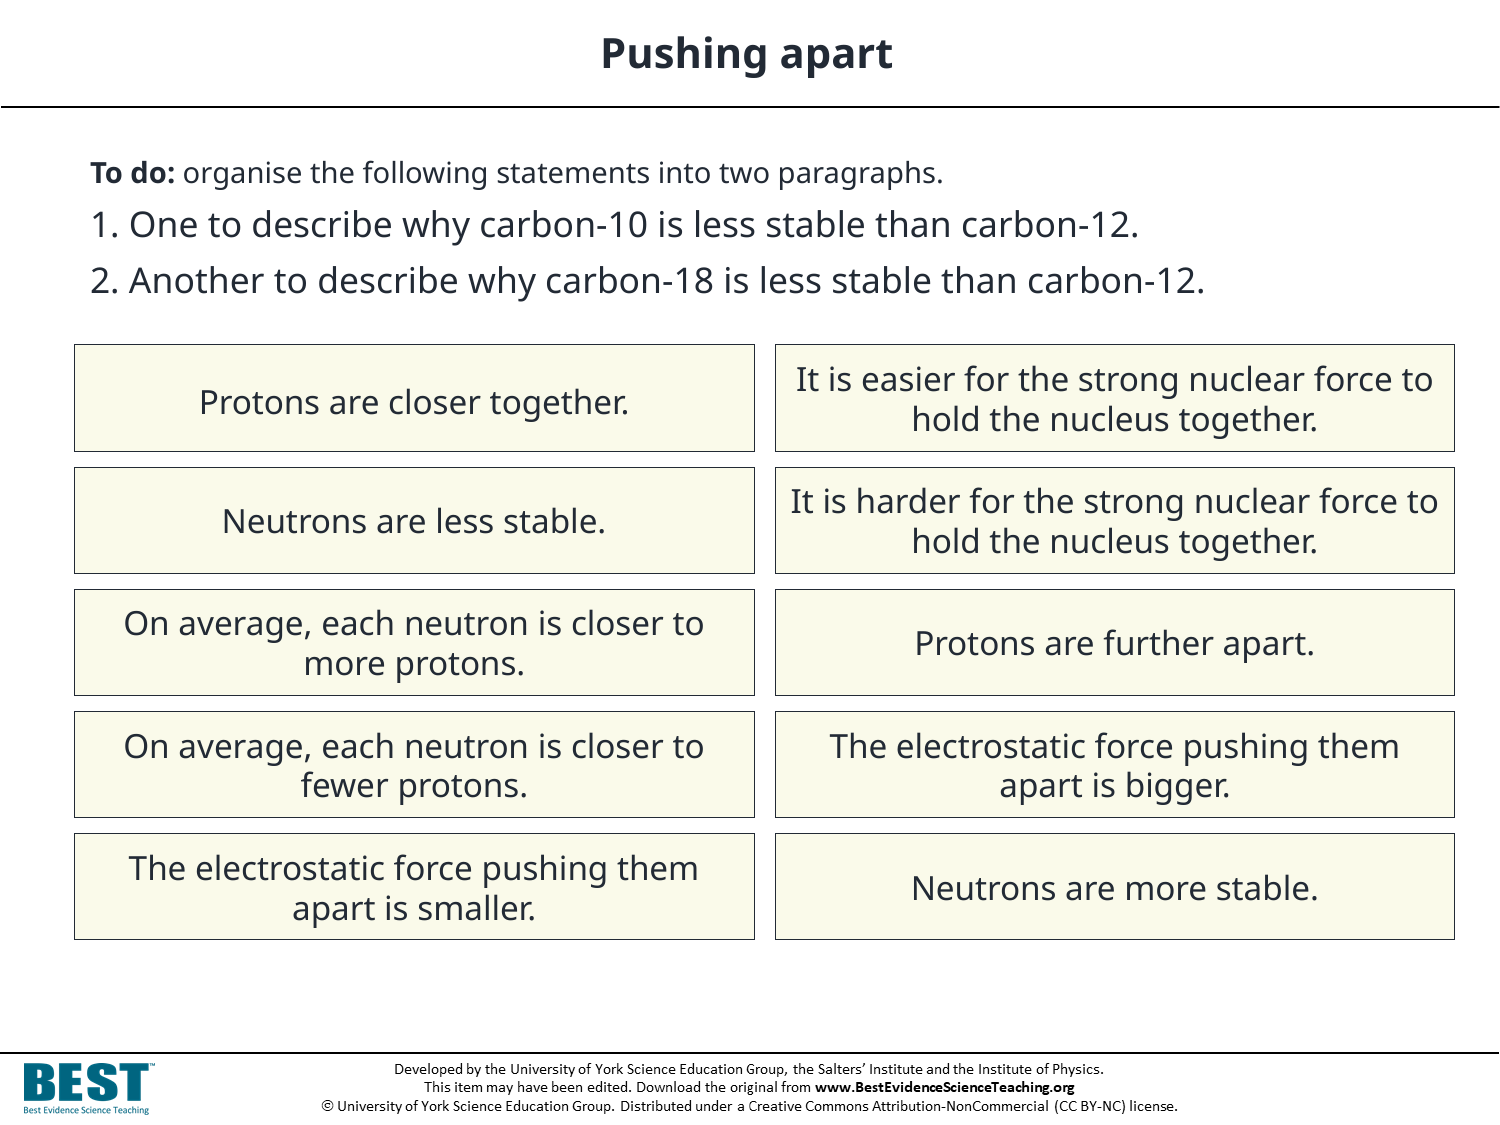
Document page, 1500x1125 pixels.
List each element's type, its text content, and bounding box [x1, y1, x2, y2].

text_box Pushing apart [23, 4, 1471, 99]
picture [0, 106, 1500, 1125]
